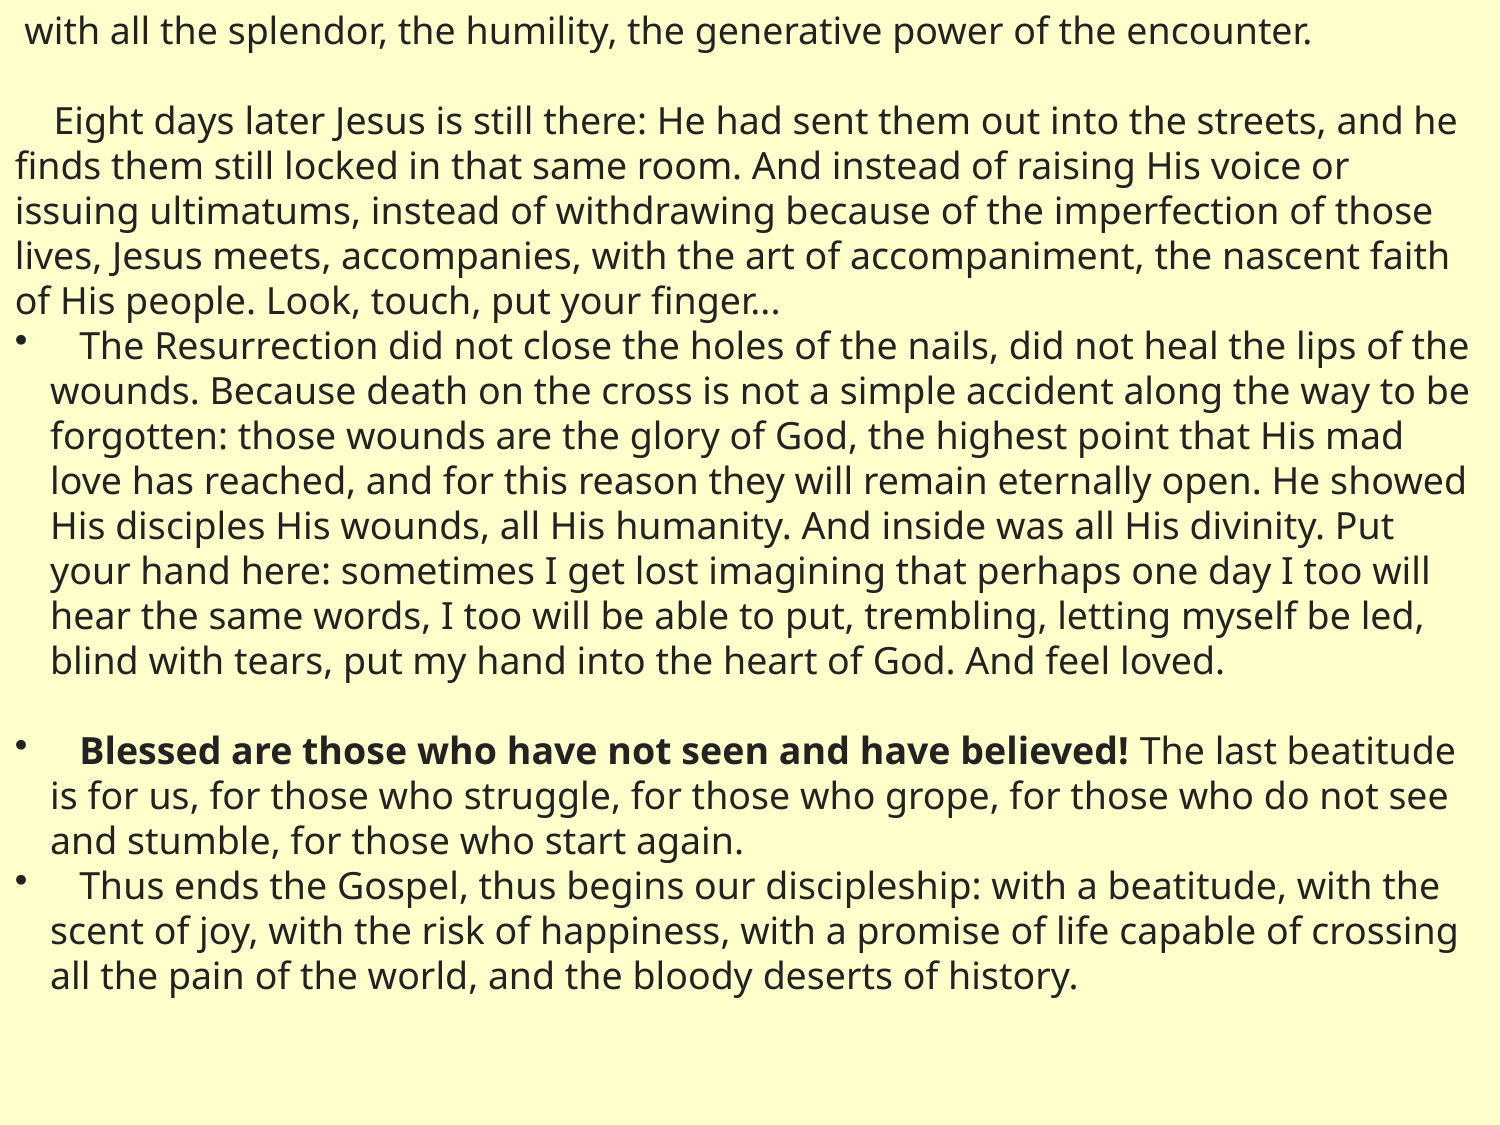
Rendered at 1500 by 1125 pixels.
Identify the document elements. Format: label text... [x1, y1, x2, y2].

text_box with all the splendor, the humility, the generative power of the encounter. Eight days later Jesus is still there: He had sent them out into the streets, and he finds them still locked in that same room. And instead of raising His voice or issuing ultimatums, instead of withdrawing because of the imperfection of those lives, Jesus meets, accompanies, with the art of accompaniment, the nascent faith of His people. Look, touch, put your finger... The Resurrection did not close the holes of the nails, did not heal the lips of the wounds. Because death on the cross is not a simple accident along the way to be forgotten: those wounds are the glory of God, the highest point that His mad love has reached, and for this reason they will remain eternally open. He showed His disciples His wounds, all His humanity. And inside was all His divinity. Put your hand here: sometimes I get lost imagining that perhaps one day I too will hear the same words, I too will be able to put, trembling, letting myself be led, blind with tears, put my hand into the heart of God. And feel loved. Blessed are those who have not seen and have believed! The last beatitude is for us, for those who struggle, for those who grope, for those who do not see and stumble, for those who start again. Thus ends the Gospel, thus begins our discipleship: with a beatitude, with the scent of joy, with the risk of happiness, with a promise of life capable of crossing all the pain of the world, and the bloody deserts of history. [0, 0, 1500, 1069]
